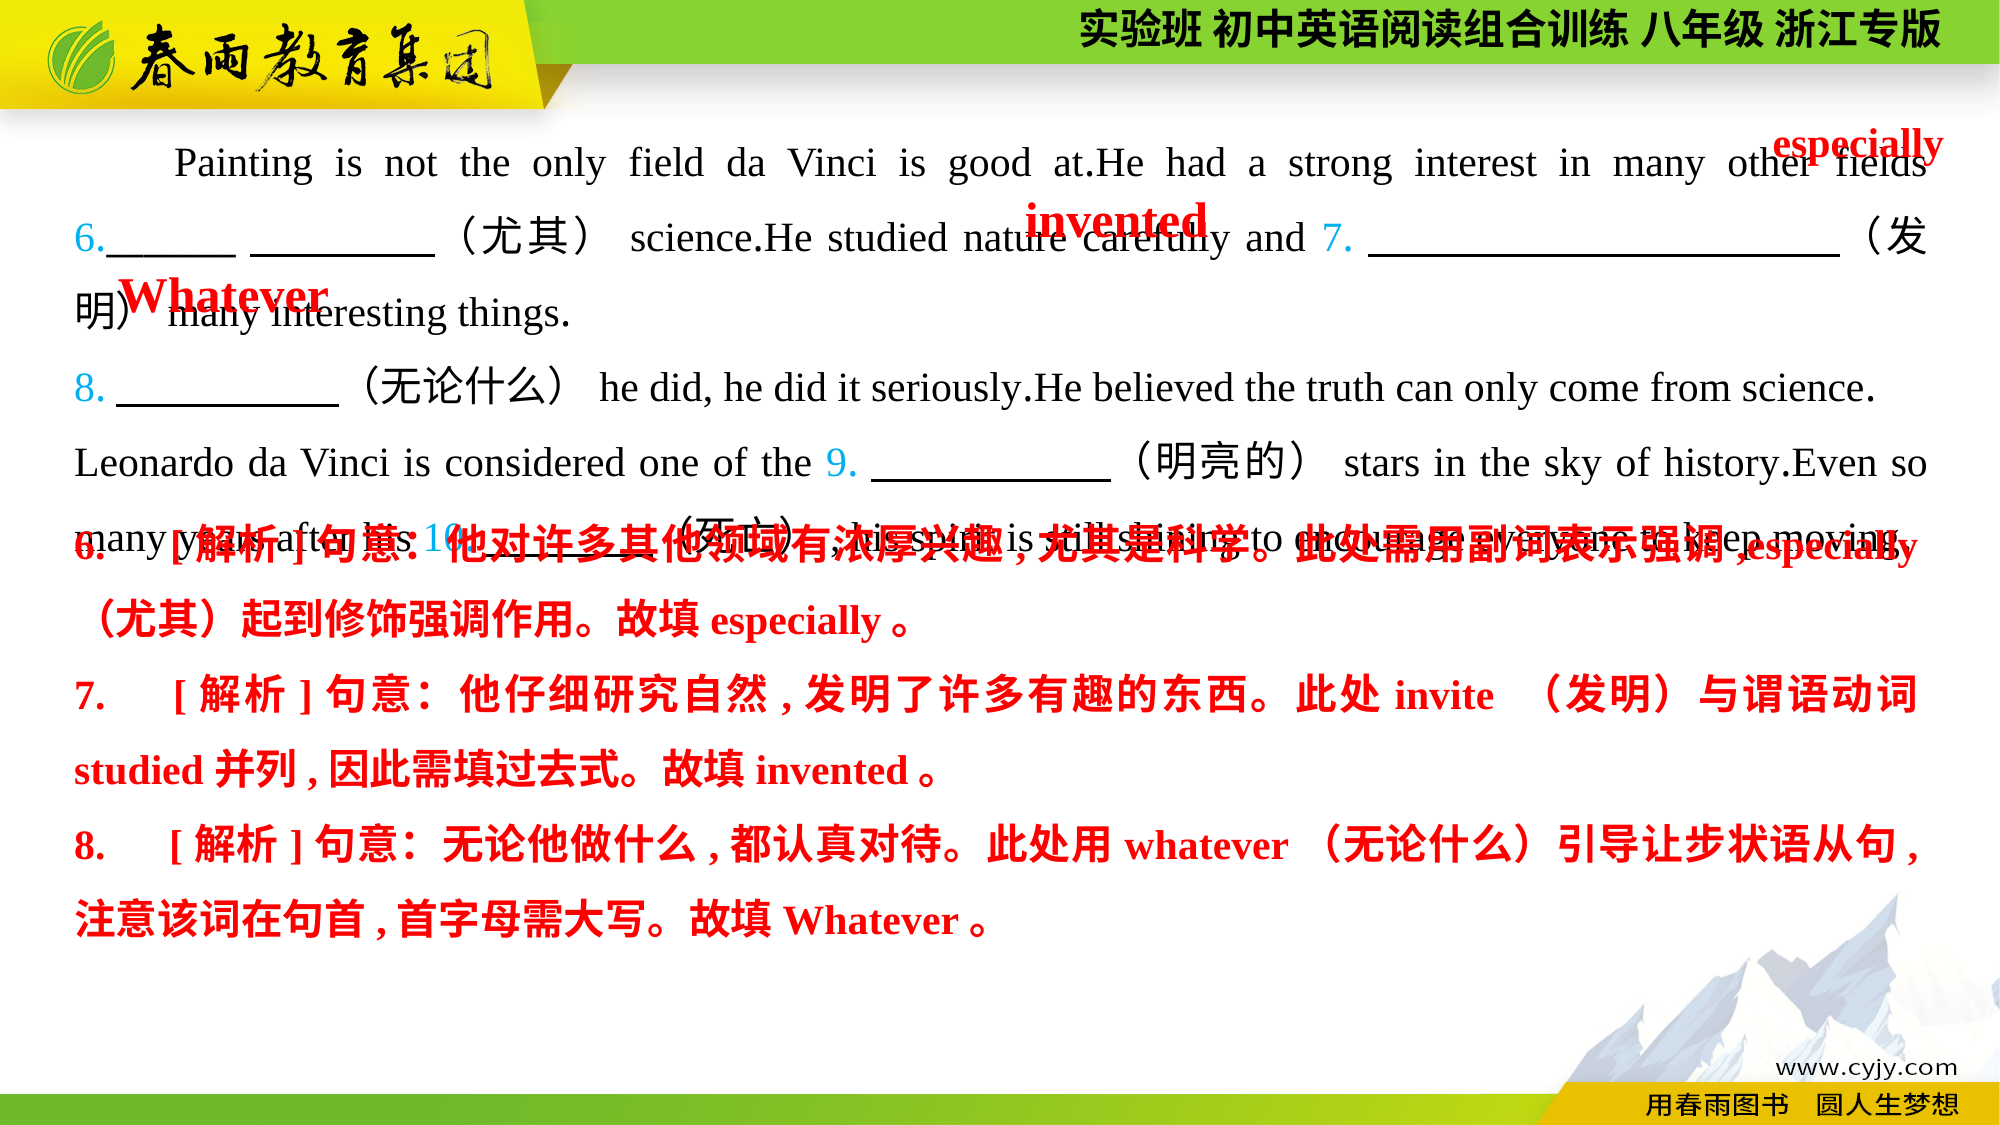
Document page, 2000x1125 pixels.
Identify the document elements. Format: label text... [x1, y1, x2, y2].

text_box invented [1009, 179, 1224, 255]
list Painting is not the only field da Vinci is good at.He had a strong interest in many other fields 6._______ （尤其）science.He studied nature carefully and 7. （发明）many interesting things. 8. （无论什么）he did, he did it seriously.He believed the truth can only come from science. Leonardo da Vinci is considered one of the 9. （明亮的）stars in the sky of history.Even so many years after his 10. （死亡）, his spirit is still shining to encourage everyone to keep moving. [59, 101, 1944, 485]
text_box especially [1758, 108, 1960, 174]
text_box 6. [解析]句意：他对许多其他领域有浓厚兴趣,尤其是科学。此处需用副词表示强调,especially（尤其）起到修饰强调作用。故填especially。 7. [解析]句意：他仔细研究自然,发明了许多有趣的东西。此处invite （发明）与谓语动词studied并列,因此需填过去式。故填invented。 8. [解析]句意：无论他做什么,都认真对待。此处用whatever（无论什么）引导让步状语从句,注意该词在句首,首字母需大写。故填Whatever。 [59, 485, 1944, 951]
text_box Whatever [103, 255, 345, 330]
picture [0, 0, 2000, 1125]
